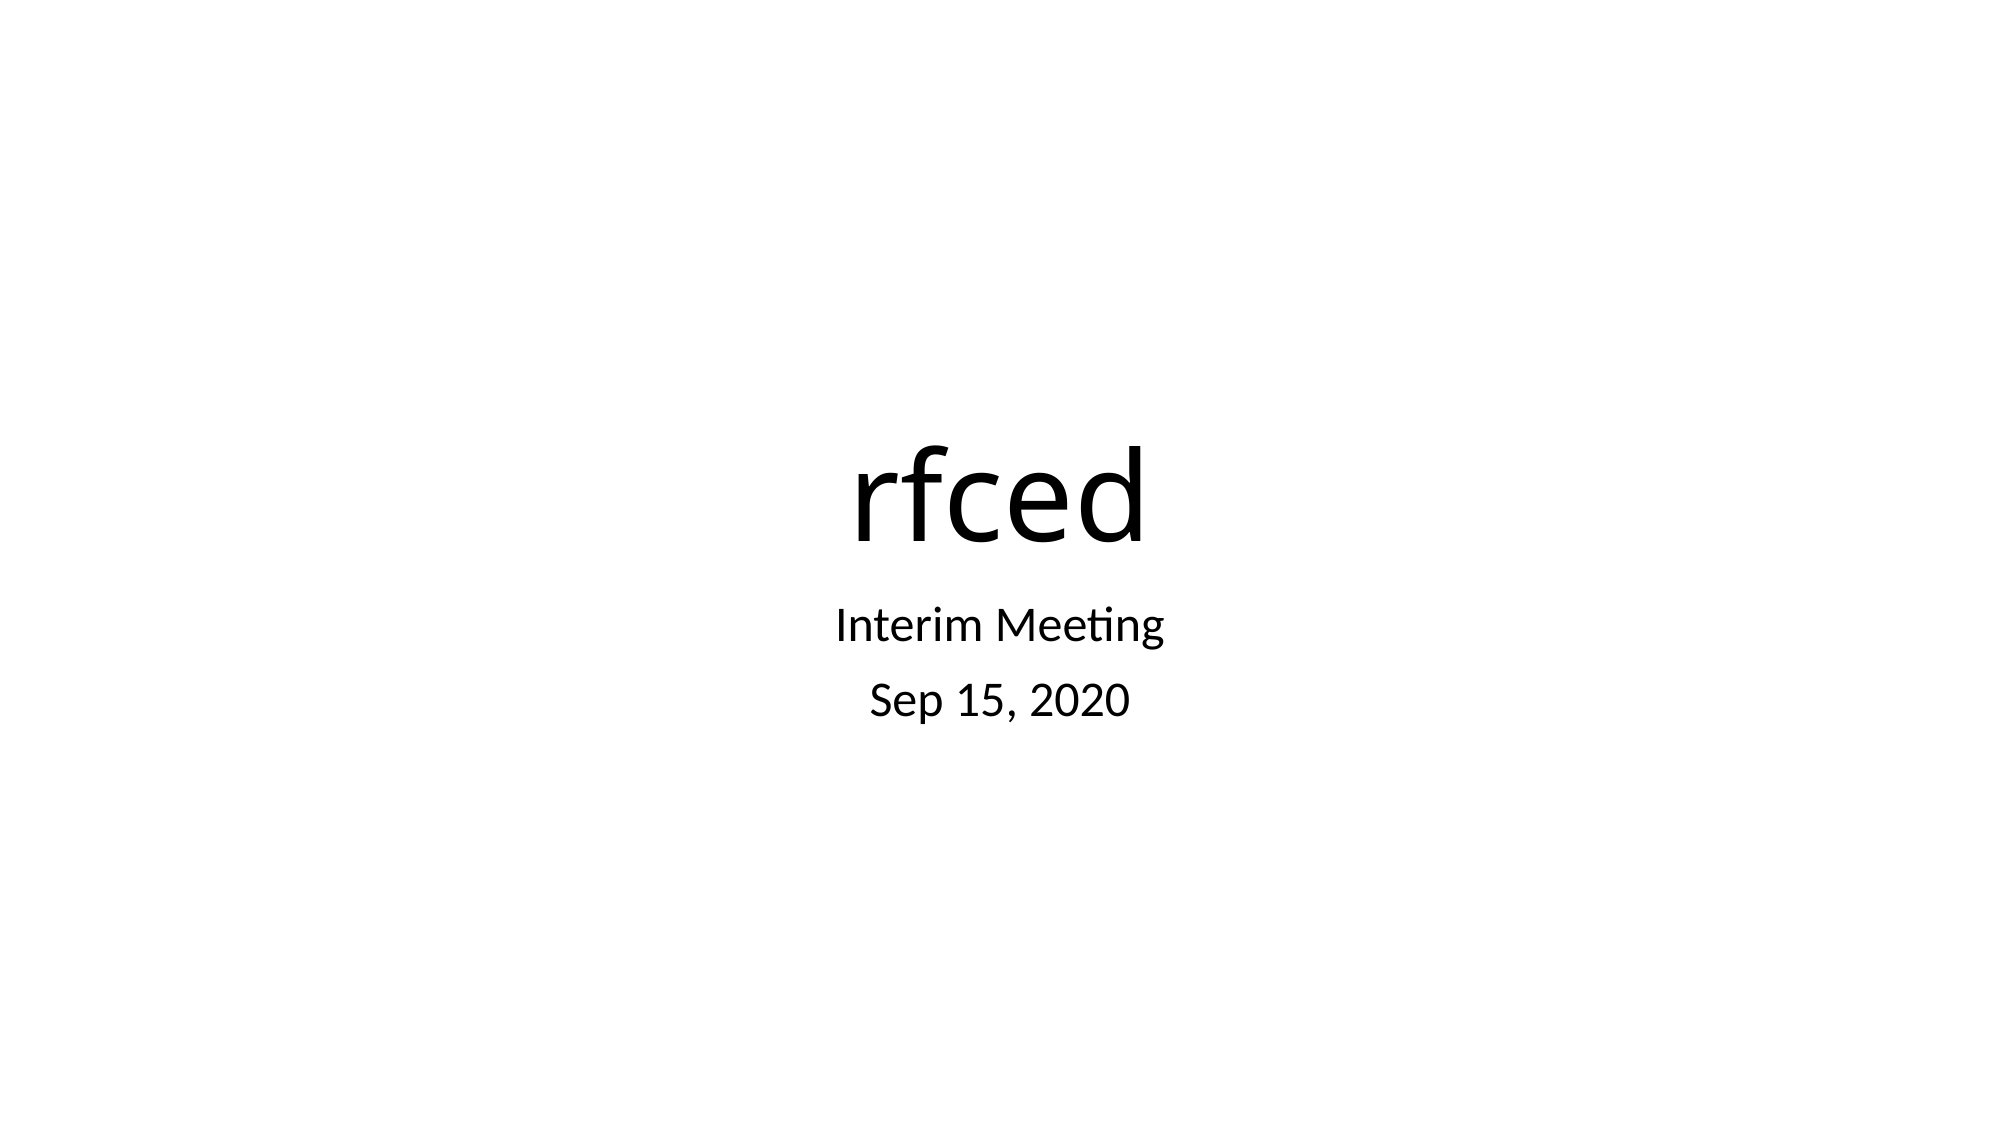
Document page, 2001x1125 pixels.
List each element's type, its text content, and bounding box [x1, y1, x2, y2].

title rfced [249, 184, 1750, 576]
subtitle Interim Meeting Sep 15, 2020 [249, 590, 1750, 863]
